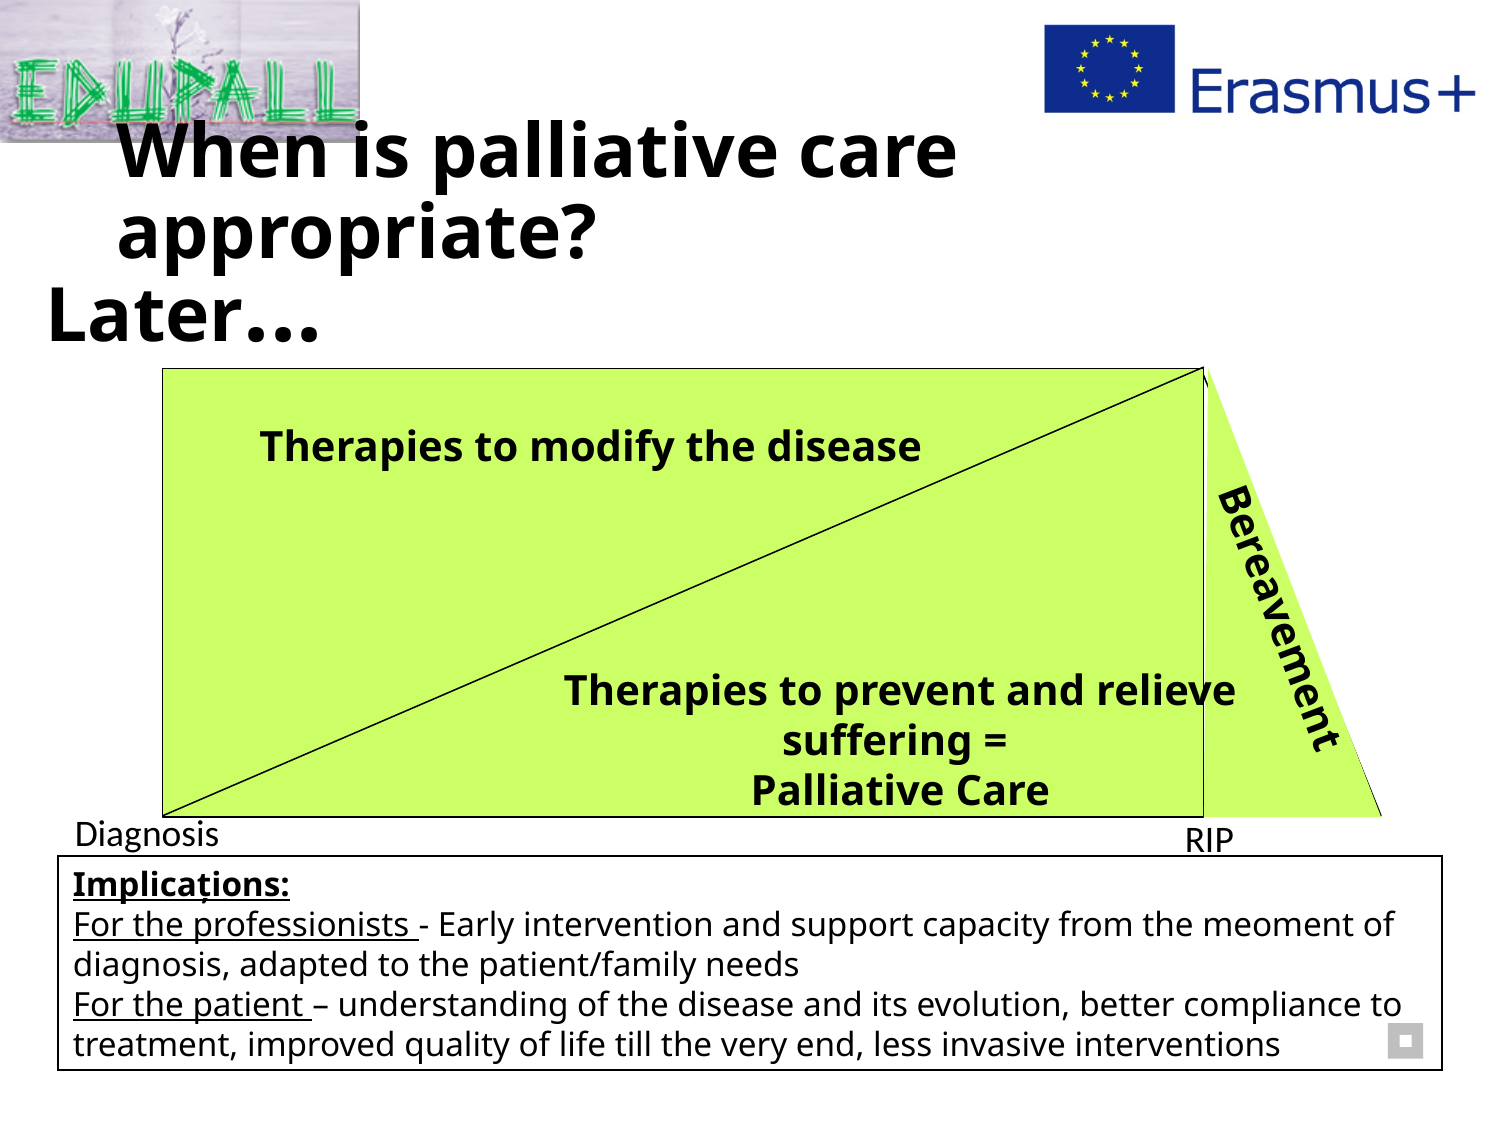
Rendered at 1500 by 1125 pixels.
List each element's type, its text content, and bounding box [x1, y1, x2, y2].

text_box Later... [0, 242, 369, 367]
picture [1019, 0, 1500, 138]
text_box RIP [1170, 823, 1249, 868]
title When is palliative care appropriate? [101, 123, 1395, 264]
text_box Diagnosis [59, 801, 235, 862]
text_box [162, 366, 1382, 823]
text_box Implicațions: For the professionists - Early intervention and support capacity from the meoment of diagnosis, adapted to the patient/family needs For the patient – understanding of the disease and its evolution, better compliance to treatment, improved quality of life till the very end, less invasive interventions [58, 855, 1442, 1071]
picture [0, 0, 360, 143]
